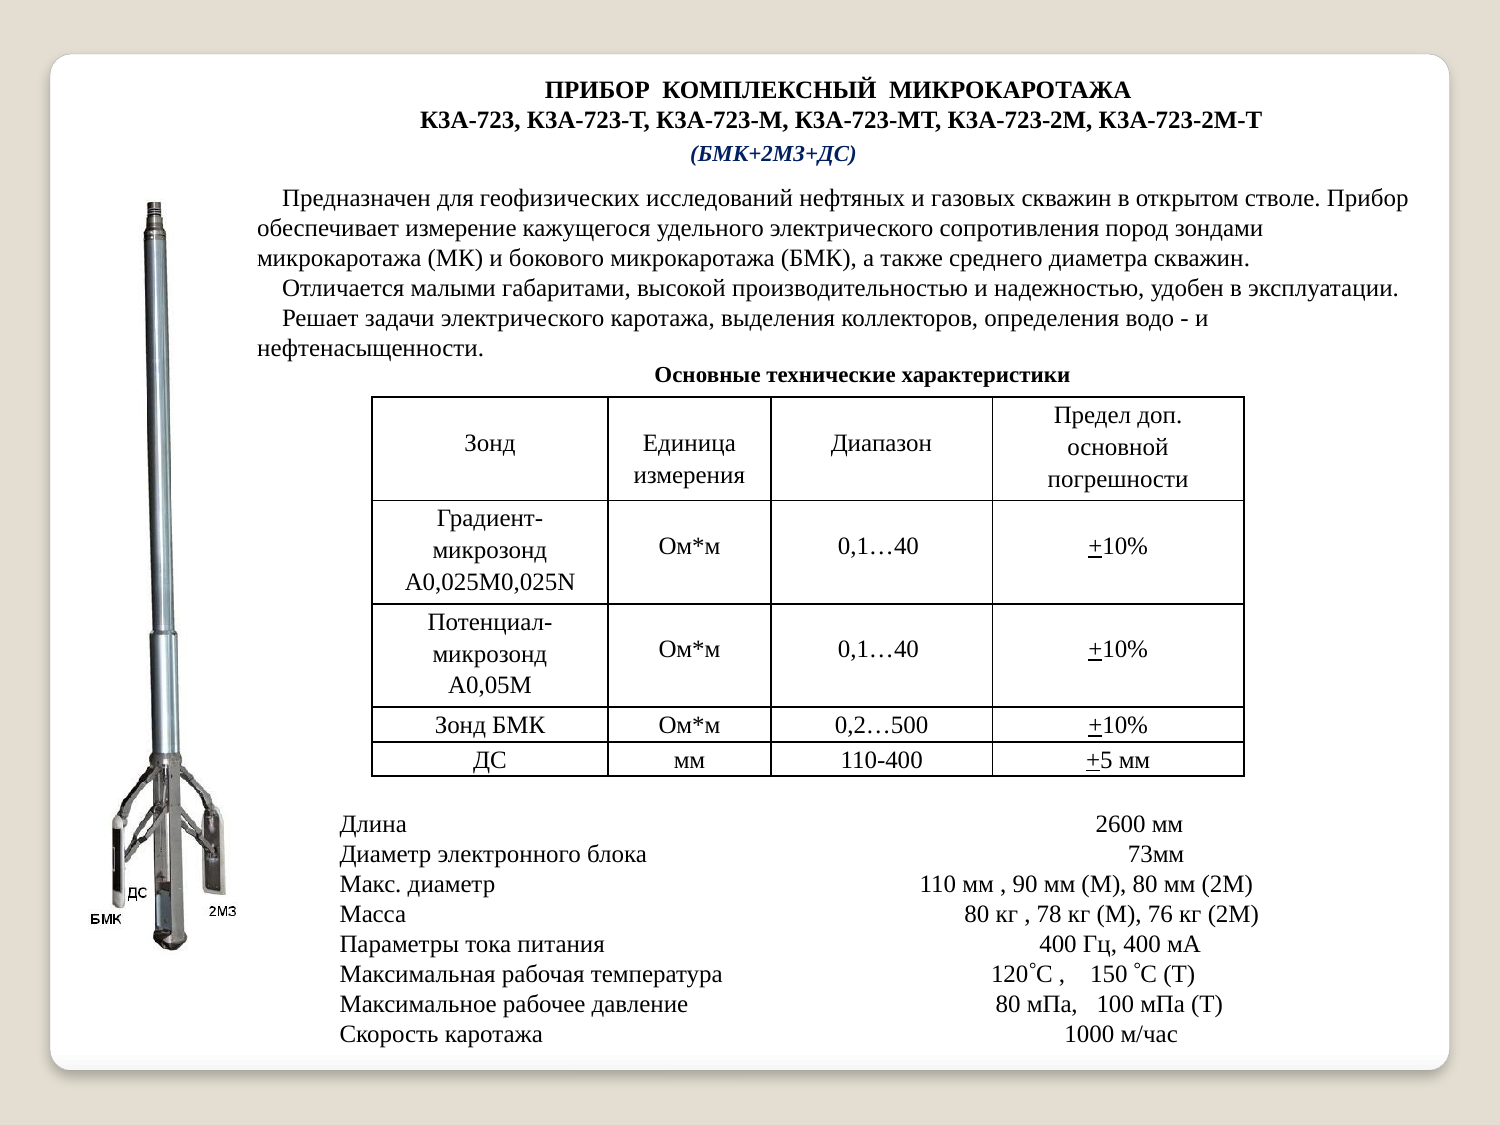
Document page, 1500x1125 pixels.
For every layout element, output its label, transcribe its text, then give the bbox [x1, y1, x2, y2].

table_cell Ом*м [609, 501, 770, 603]
text_box Основные технические характеристики [584, 369, 1128, 395]
table_cell Ом*м [609, 708, 770, 741]
table_cell +10% [993, 605, 1243, 706]
table_cell 110-400 [772, 743, 992, 775]
text_box (БМК+2МЗ+ДС) [360, 142, 1187, 173]
table_cell 0,2…500 [772, 708, 992, 741]
table_cell +5 мм [993, 743, 1243, 775]
table_cell 0,1…40 [772, 501, 992, 603]
table_header Предел доп. основной погрешности [993, 398, 1243, 500]
table_header Диапазон [772, 398, 992, 500]
table_header Единица измерения [609, 398, 770, 500]
table_cell Потенциал-микрозонд А0,05М [373, 605, 607, 706]
text_box Предназначен для геофизических исследований нефтяных и газовых скважин в открытом стволе. Прибор обеспечивает измерение кажущегося удельного электрического сопротивления пород зондами микрокаротажа (МК) и бокового микрокаротажа (БМК), а также среднего диаметра скважин. Отличается малыми габаритами, высокой производительностью и надежностью, удобен в эксплуатации. Решает задачи электрического каротажа, выделения коллекторов, определения водо - и нефтенасыщенности. [242, 173, 1430, 369]
text_box Длина 2600 мм Диаметр электронного блока 73мм Макс. диаметр 110 мм , 90 мм (М), 80 мм (2М) Масса 80 кг , 78 кг (М), 76 кг (2М) Параметры тока питания 400 Гц, 400 мА Максимальная рабочая температура 120С , 150 С (Т) Максимальное рабочее давление 80 мПа, 100 мПа (Т) Скорость каротажа 1000 м/час [324, 800, 1335, 1055]
table_cell 0,1…40 [772, 605, 992, 706]
table_cell Градиент- микрозонд А0,025М0,025N [373, 501, 607, 603]
table_cell Ом*м [609, 605, 770, 706]
table_cell +10% [993, 708, 1243, 741]
text_box ПРИБОР КОМПЛЕКСНЫЙ МИКРОКАРОТАЖА К3А-723, К3А-723-Т, К3А-723-М, К3А-723-МТ, К3А-723-2М, К3А-723-2М-Т [301, 66, 1376, 142]
table_cell +10% [993, 501, 1243, 603]
table_header Зонд [373, 398, 607, 500]
table_cell ДС [373, 743, 607, 775]
picture [88, 184, 243, 977]
table_cell мм [609, 743, 770, 775]
table_cell Зонд БМК [373, 708, 607, 741]
